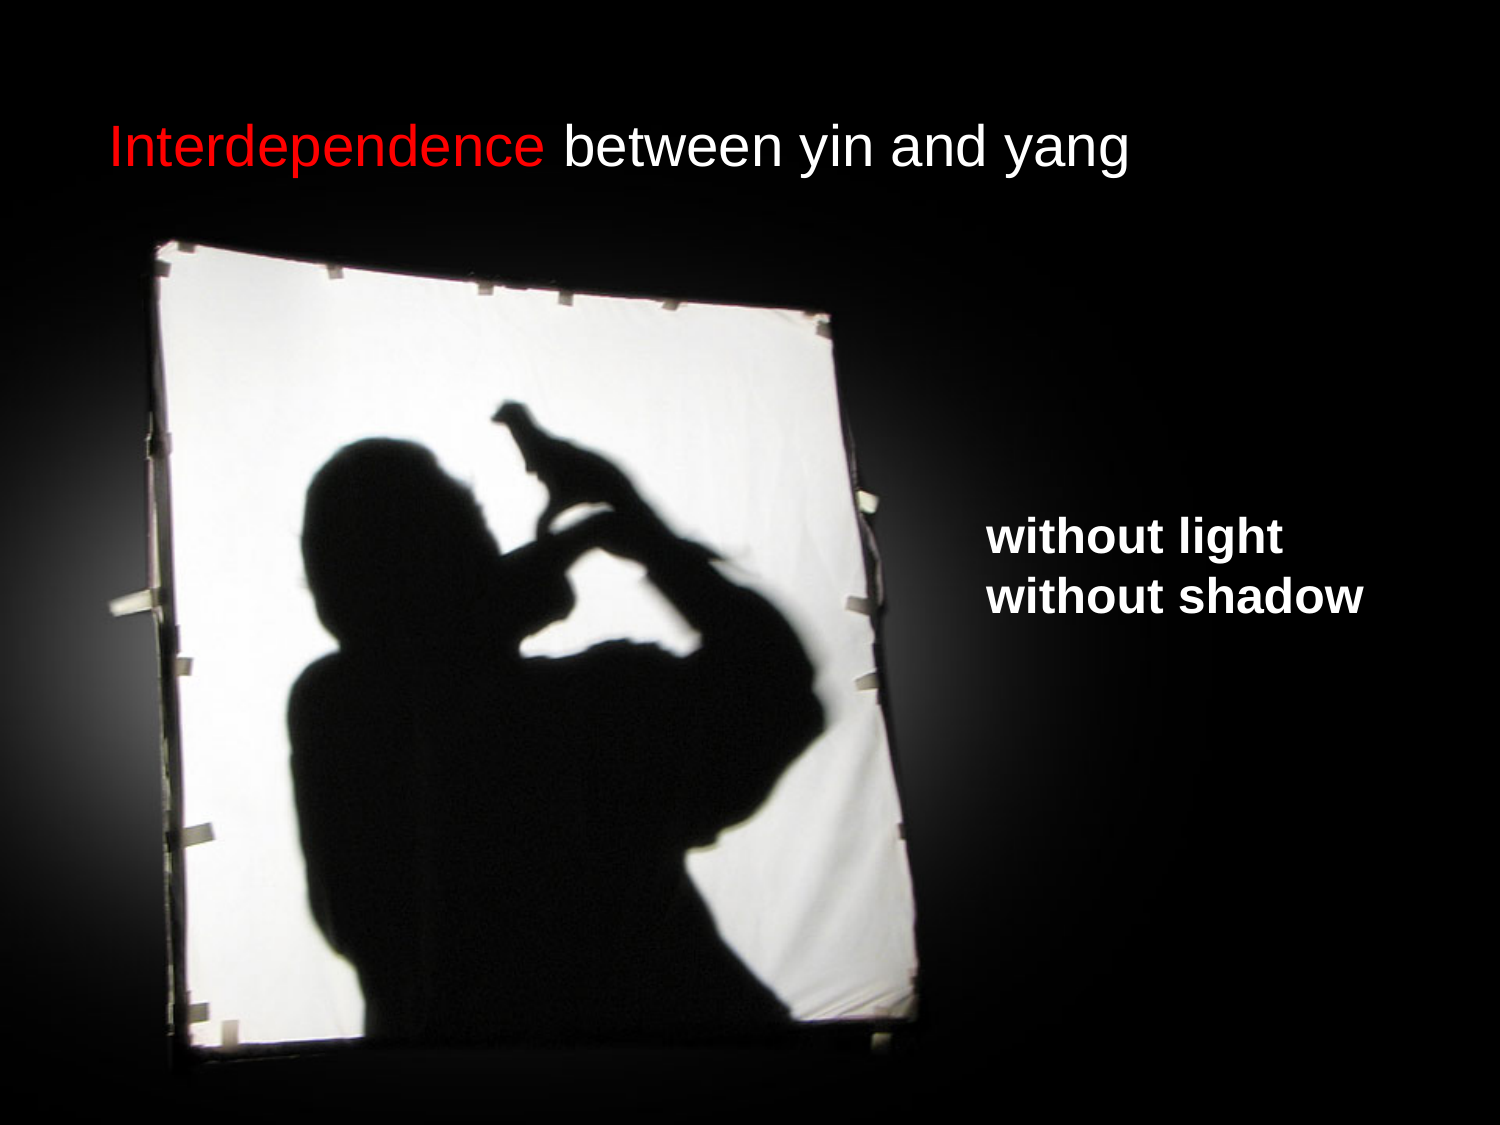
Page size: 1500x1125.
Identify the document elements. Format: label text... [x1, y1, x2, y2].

text_box without light without shadow [971, 496, 1379, 631]
picture [0, 0, 1500, 1125]
text_box Interdependence between yin and yang [93, 100, 1163, 186]
